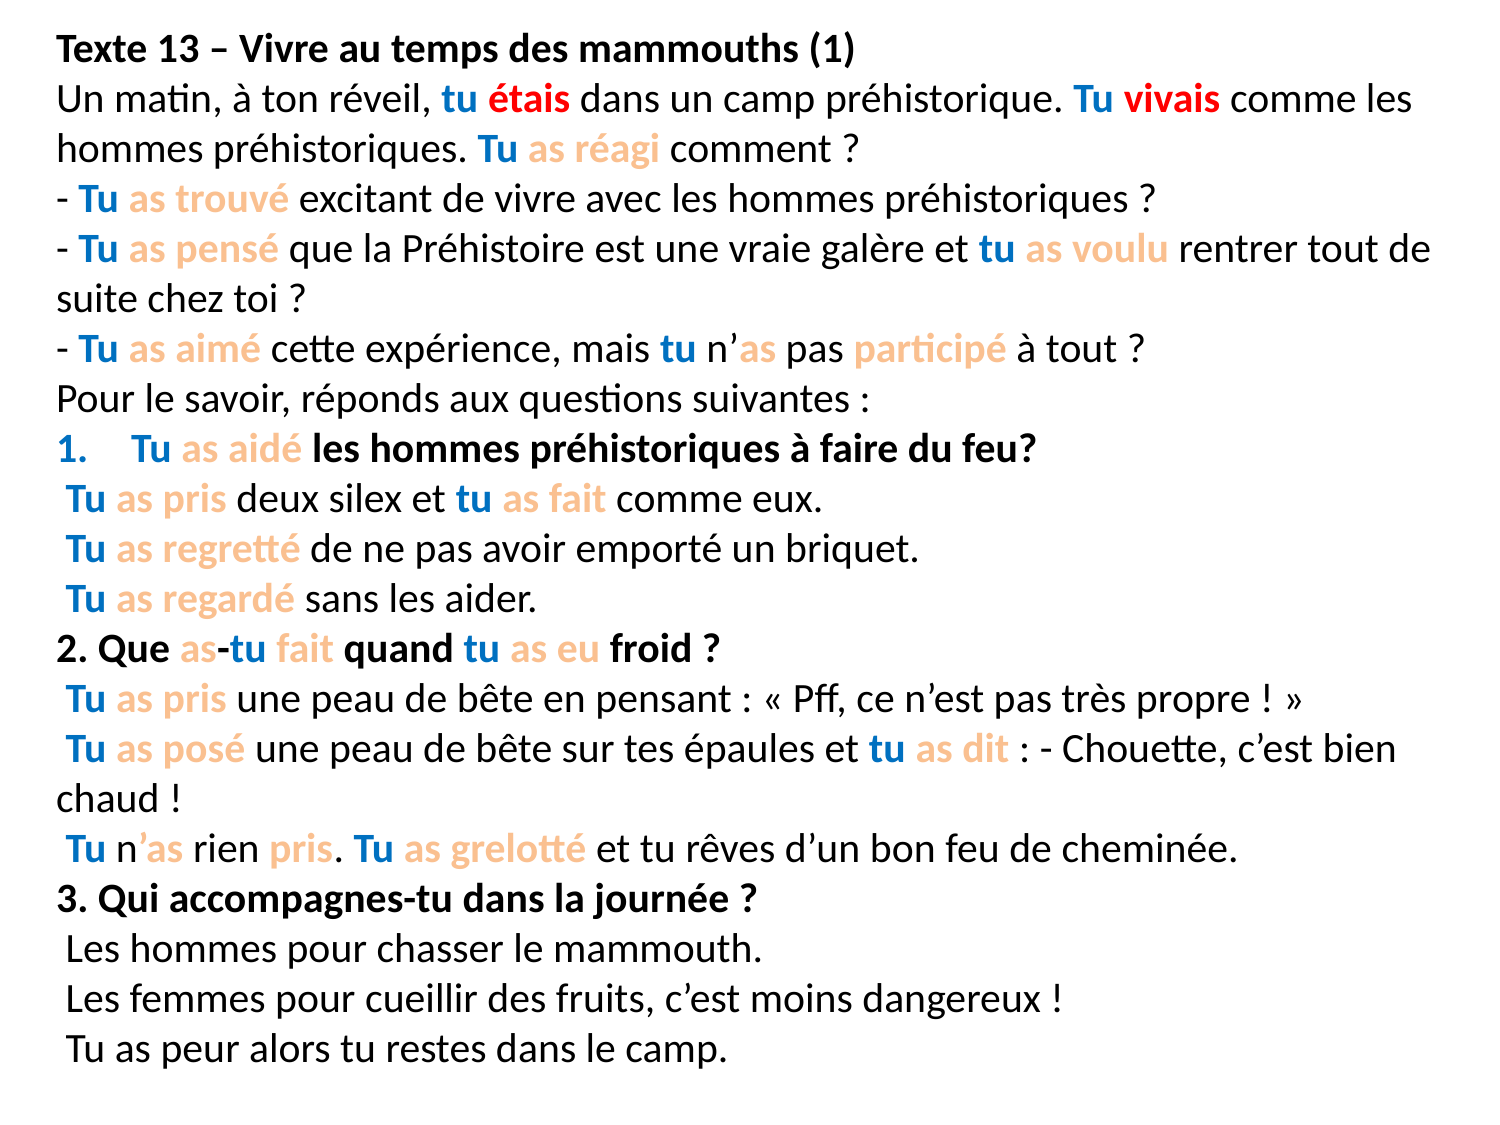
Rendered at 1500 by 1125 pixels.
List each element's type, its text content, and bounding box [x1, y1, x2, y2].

text_box Texte 13 – Vivre au temps des mammouths (1) Un matin, à ton réveil, tu étais dans un camp préhistorique. Tu vivais comme les hommes préhistoriques. Tu as réagi comment ? - Tu as trouvé excitant de vivre avec les hommes préhistoriques ? - Tu as pensé que la Préhistoire est une vraie galère et tu as voulu rentrer tout de suite chez toi ? - Tu as aimé cette expérience, mais tu n’as pas participé à tout ? Pour le savoir, réponds aux questions suivantes : Tu as aidé les hommes préhistoriques à faire du feu? Tu as pris deux silex et tu as fait comme eux. Tu as regretté de ne pas avoir emporté un briquet. Tu as regardé sans les aider. 2. Que as-tu fait quand tu as eu froid ? Tu as pris une peau de bête en pensant : « Pff, ce n’est pas très propre ! » Tu as posé une peau de bête sur tes épaules et tu as dit : - Chouette, c’est bien chaud ! Tu n’as rien pris. Tu as grelotté et tu rêves d’un bon feu de cheminée. 3. Qui accompagnes-tu dans la journée ? Les hommes pour chasser le mammouth. Les femmes pour cueillir des fruits, c’est moins dangereux ! Tu as peur alors tu restes dans le camp. [41, 13, 1471, 1079]
